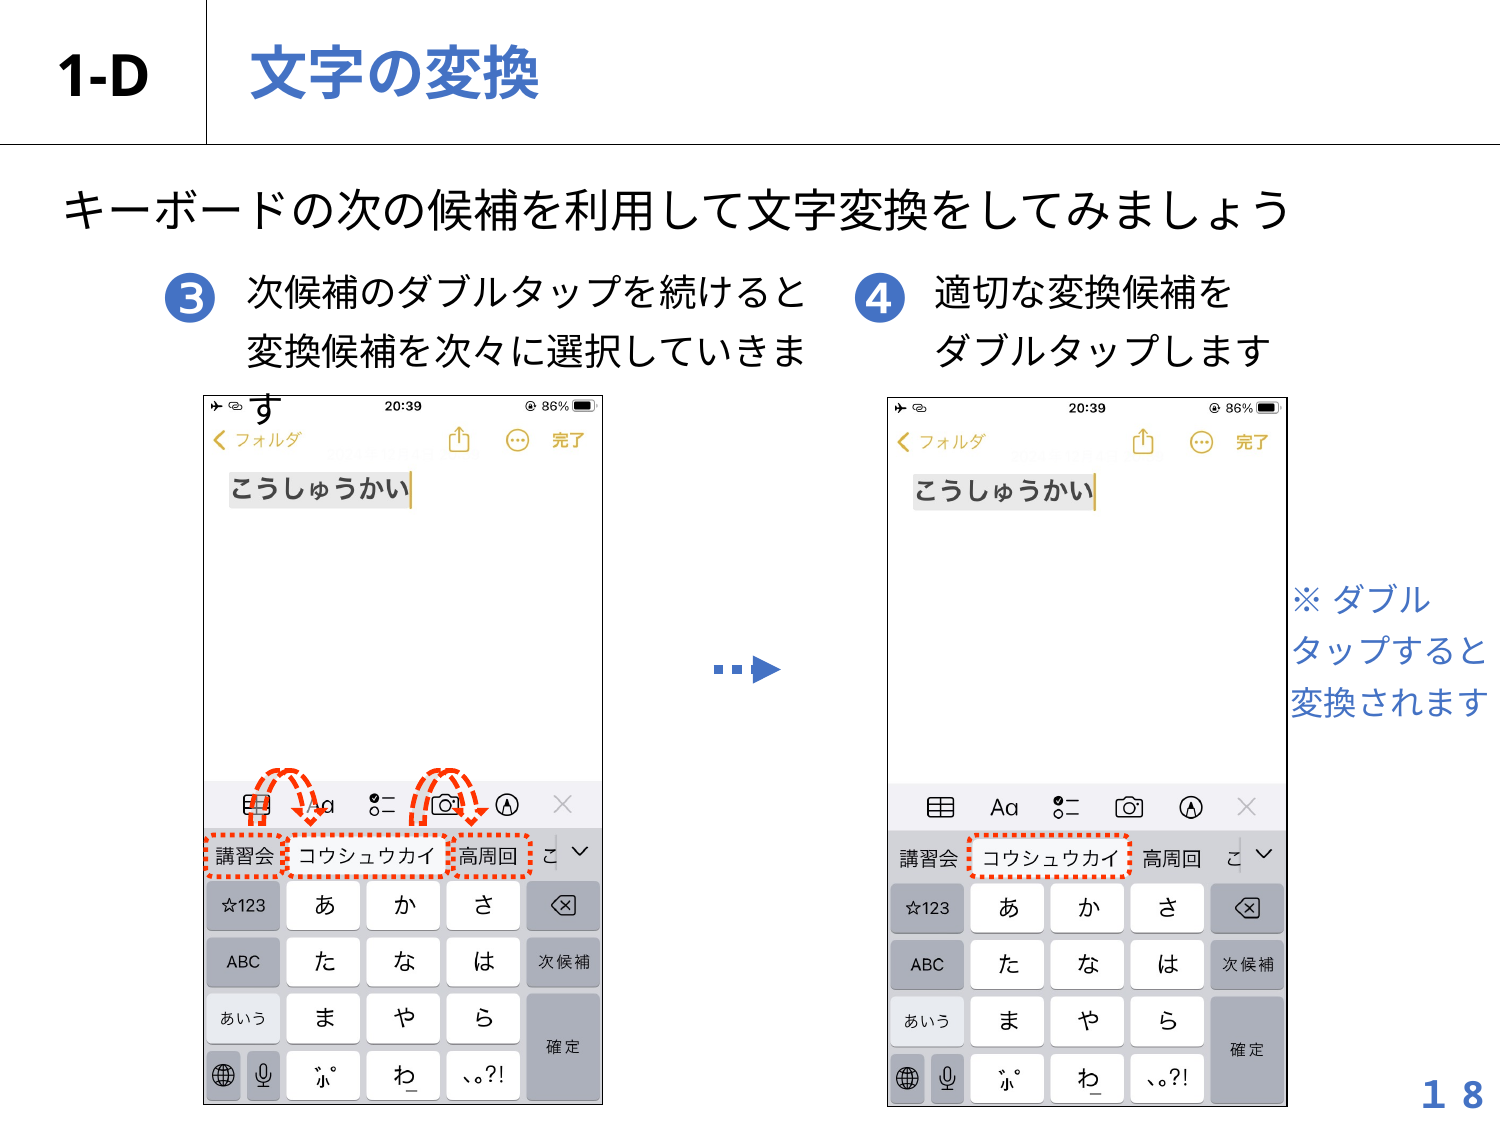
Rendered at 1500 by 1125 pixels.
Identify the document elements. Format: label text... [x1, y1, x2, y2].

text_box 適切な変換候補を ダブルタップします [919, 248, 1500, 380]
text_box 文字の変換 [230, 24, 1459, 119]
text_box ❸ [145, 274, 223, 343]
picture [887, 397, 1288, 1107]
text_box １8 [1399, 1063, 1500, 1123]
text_box キーボードの次の候補を利用して文字変換をしてみましょう [46, 180, 1500, 274]
text_box 1-D [0, 0, 207, 147]
picture [203, 395, 603, 1105]
text_box ❹ [858, 274, 919, 343]
text_box ※ダブル タップすると 変換されます [1290, 559, 1500, 730]
text_box 次候補のダブルタップを続けると変換候補を次々に選択していきます [231, 248, 858, 439]
